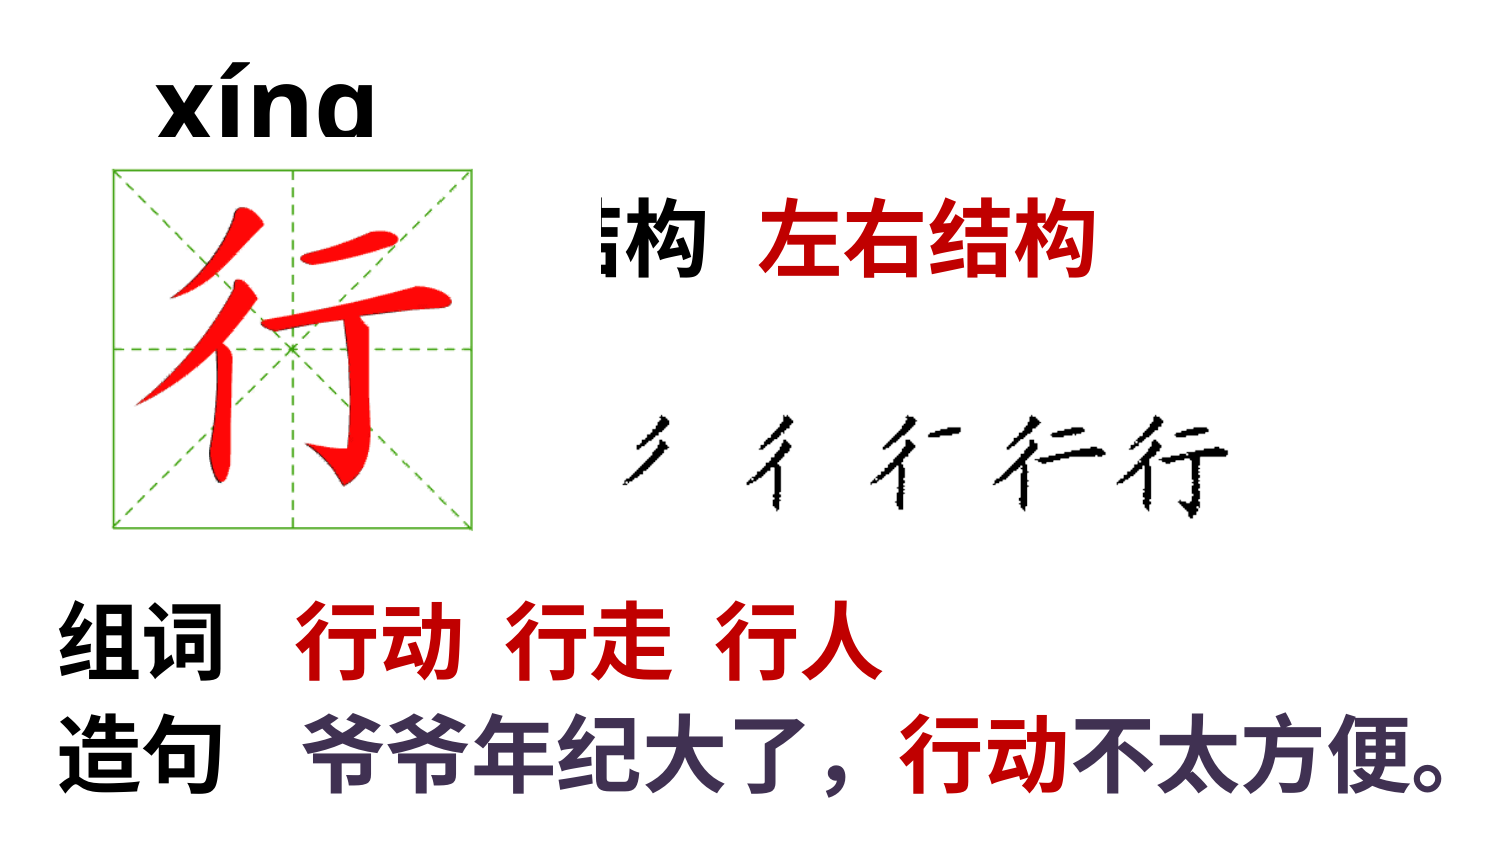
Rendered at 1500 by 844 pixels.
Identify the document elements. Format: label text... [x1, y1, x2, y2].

text_box xíng [129, 32, 434, 135]
text_box 造句 [44, 695, 249, 810]
text_box 行动 行走 行人 [292, 582, 1178, 695]
text_box 爷爷年纪大了，行动不太方便。 [249, 695, 1500, 810]
text_box 组词 [44, 582, 292, 695]
text_box 结构 [604, 179, 746, 293]
picture [0, 136, 1233, 568]
text_box 左右结构 [746, 179, 1160, 293]
